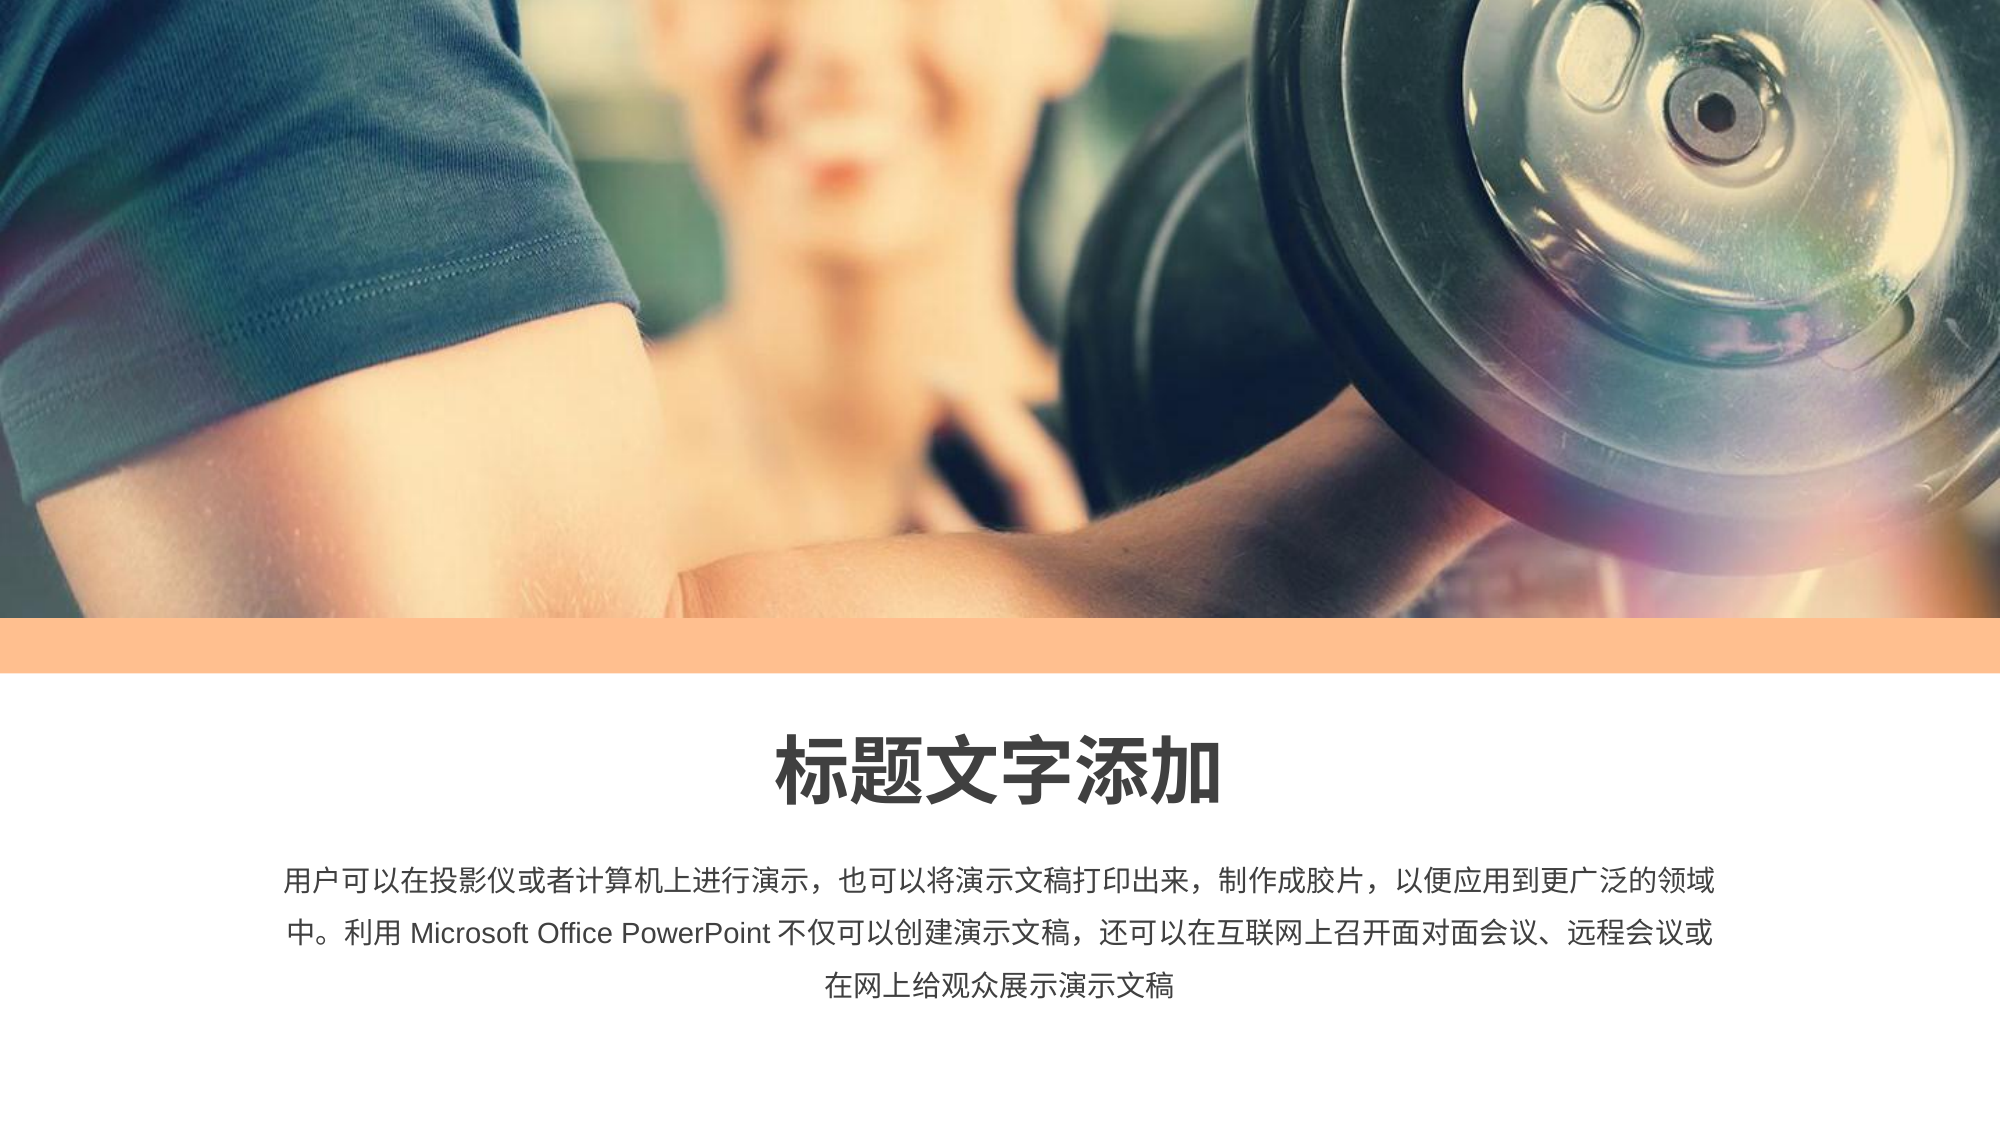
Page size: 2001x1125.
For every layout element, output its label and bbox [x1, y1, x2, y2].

text_box [264, 697, 1736, 1065]
picture [0, 0, 2000, 618]
text_box [0, 618, 2000, 674]
